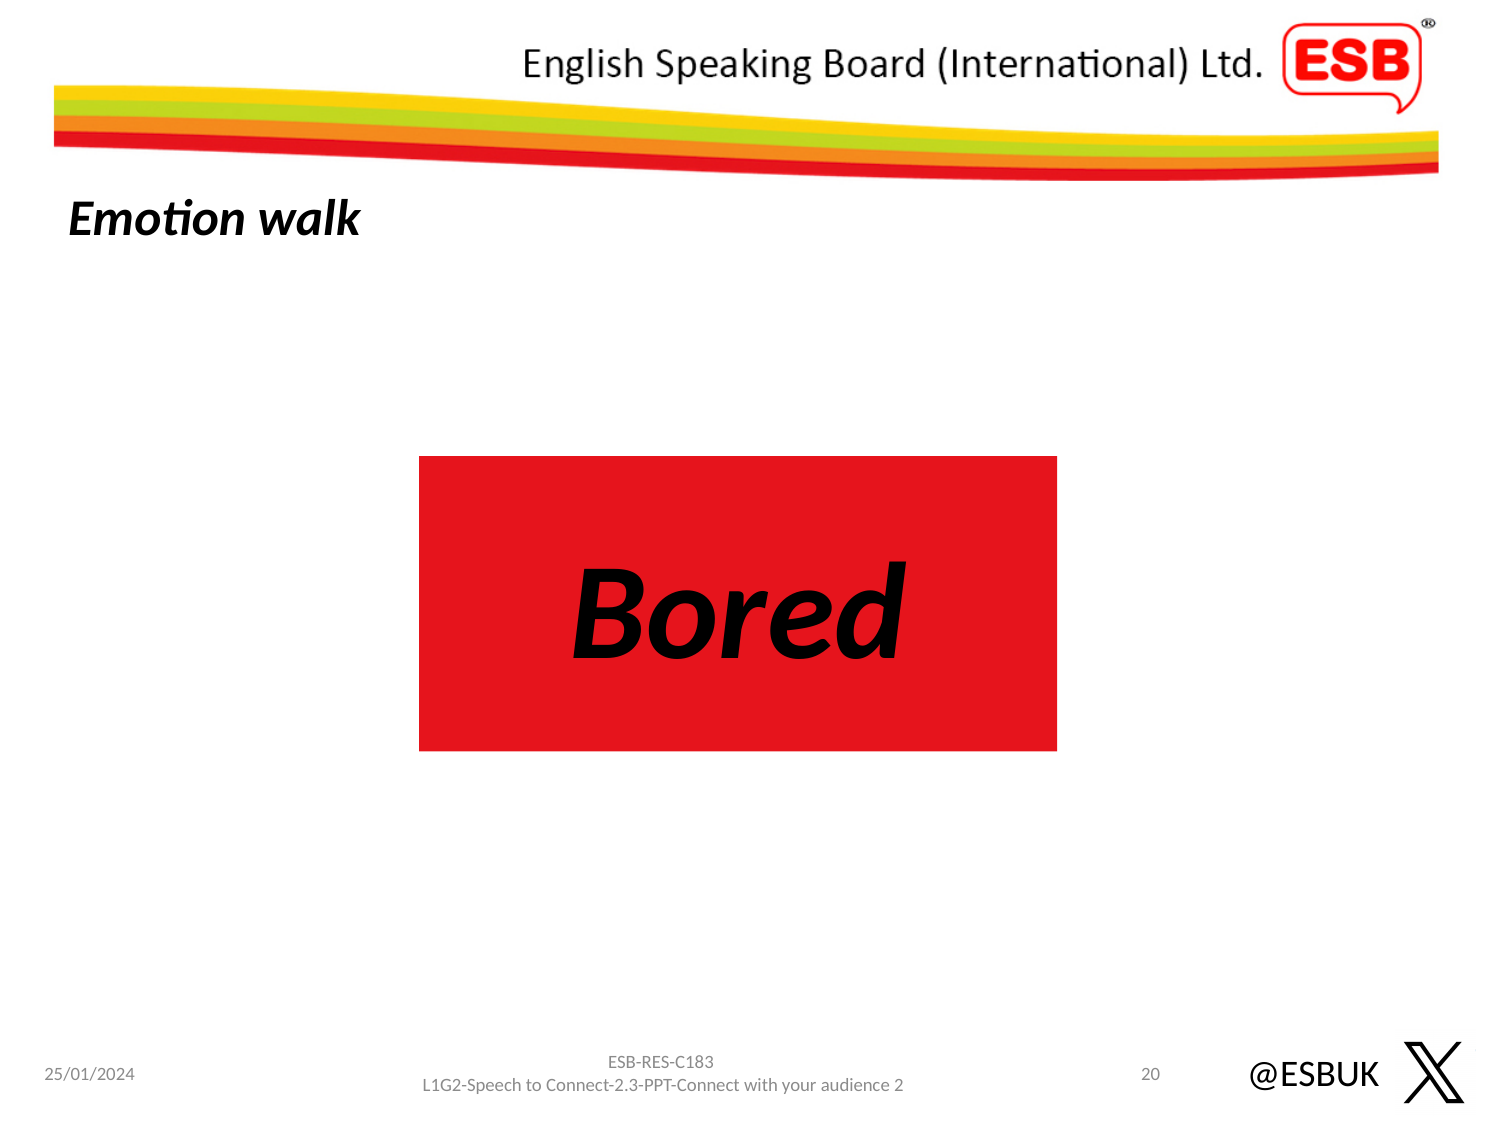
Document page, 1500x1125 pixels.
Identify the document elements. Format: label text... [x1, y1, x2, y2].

picture [0, 0, 1500, 189]
footer ESB-RES-C183 L1G2-Speech to Connect-2.3-PPT-Connect with your audience 2 [395, 1042, 930, 1103]
picture [1395, 1029, 1476, 1116]
text_box Bored [418, 455, 1058, 753]
title Emotion walk [53, 183, 1347, 255]
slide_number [29, 1042, 367, 1103]
slide_number 20 [930, 1042, 1176, 1103]
